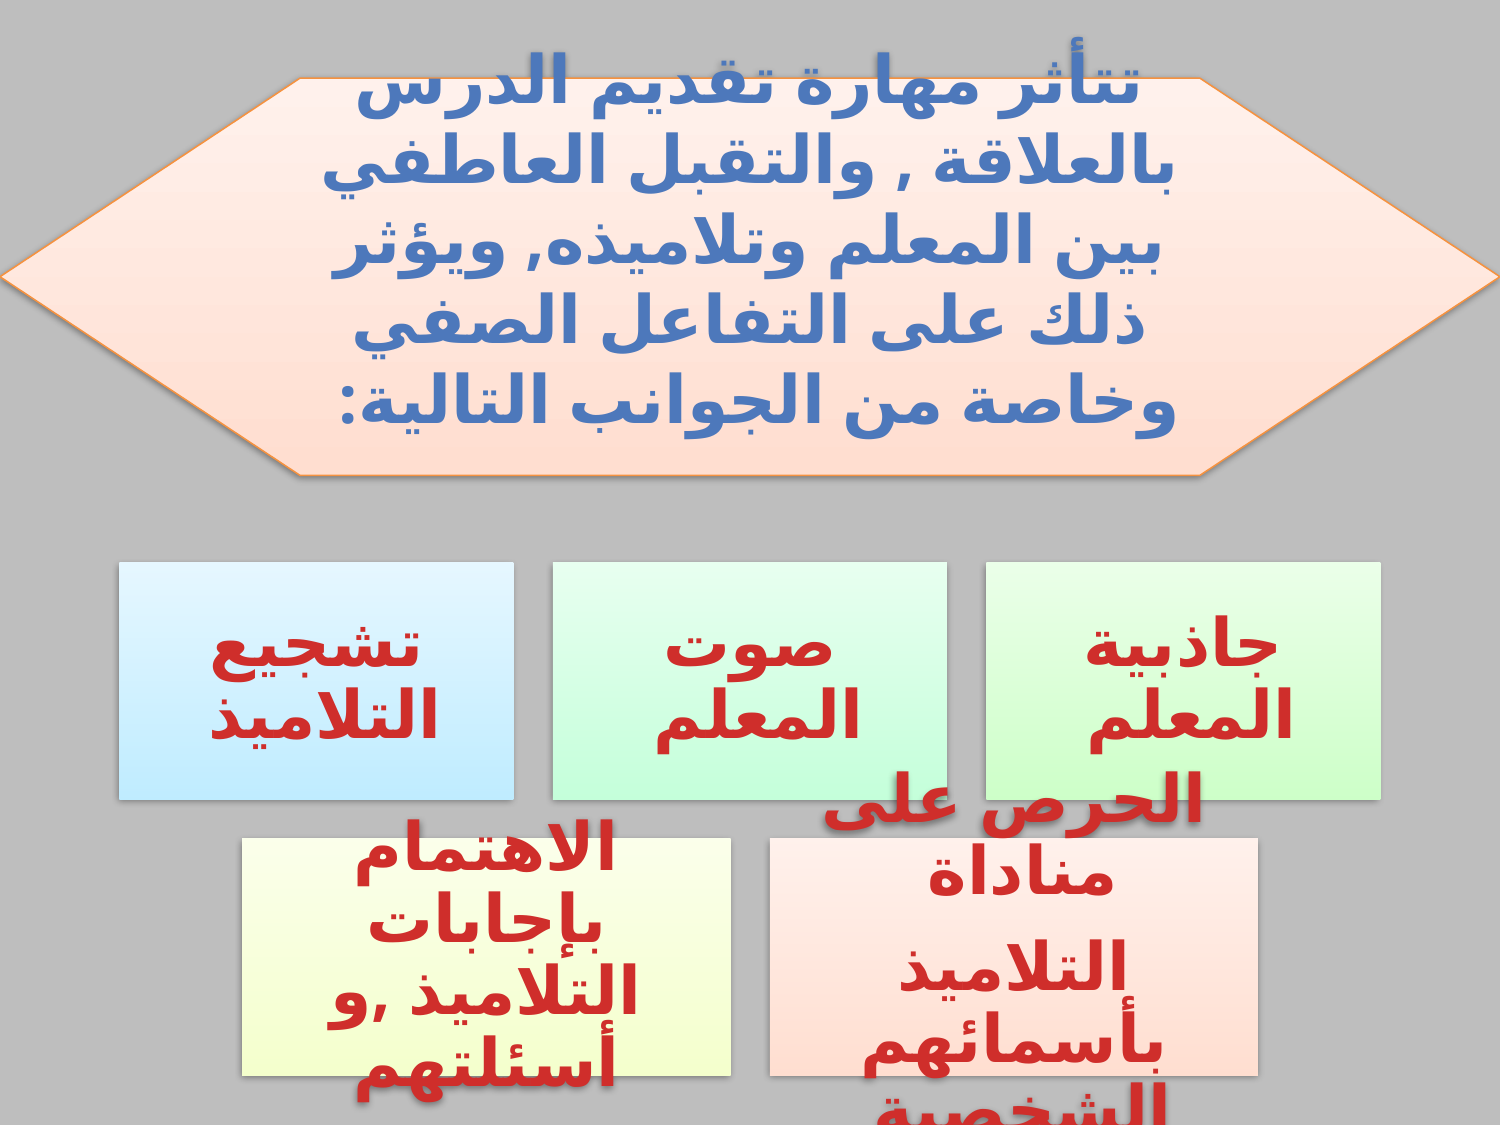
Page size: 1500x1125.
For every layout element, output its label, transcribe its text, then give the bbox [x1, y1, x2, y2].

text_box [0, 562, 1500, 1076]
text_box تتأثر مهارة تقديم الدرس بالعلاقة , والتقبل العاطفي بين المعلم وتلاميذه, ويؤثر ذلك على التفاعل الصفي وخاصة من الجوانب التالية: [0, 77, 1500, 477]
